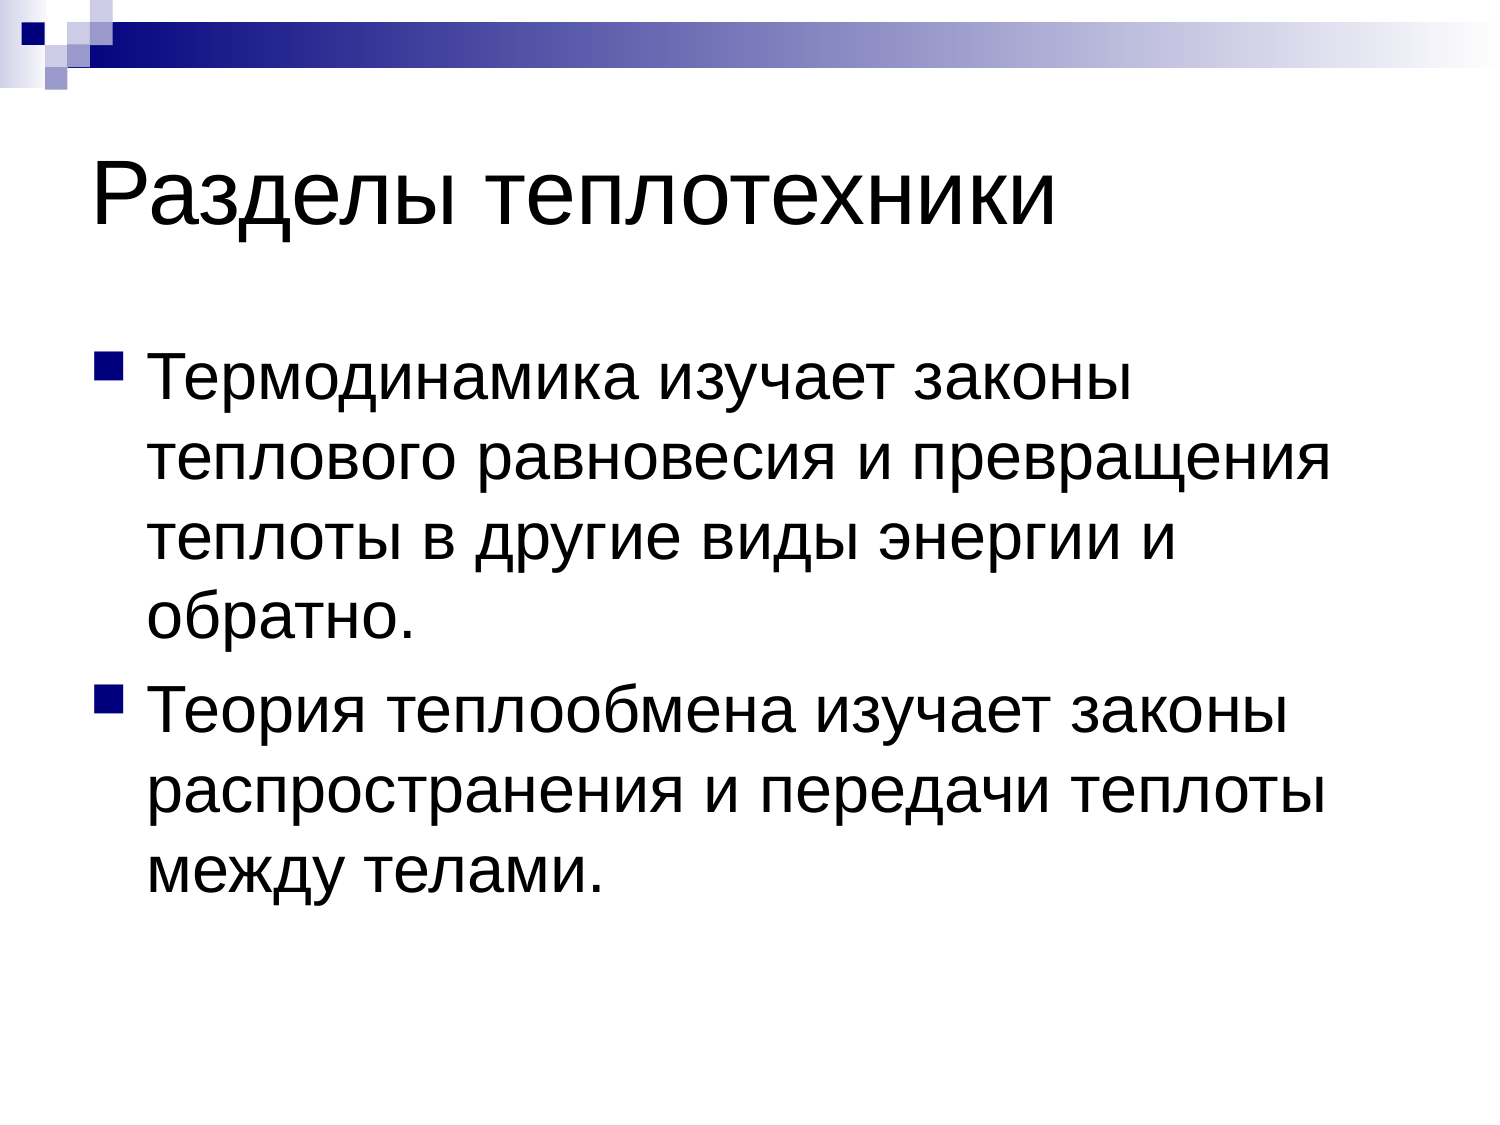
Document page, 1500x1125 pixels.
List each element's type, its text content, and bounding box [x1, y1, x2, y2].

list Термодинамика изучает законы теплового равновесия и превращения теплоты в другие виды энергии и обратно. Теория теплообмена изучает законы распространения и передачи теплоты между телами. [75, 324, 1425, 963]
title Разделы теплотехники [75, 75, 1425, 300]
